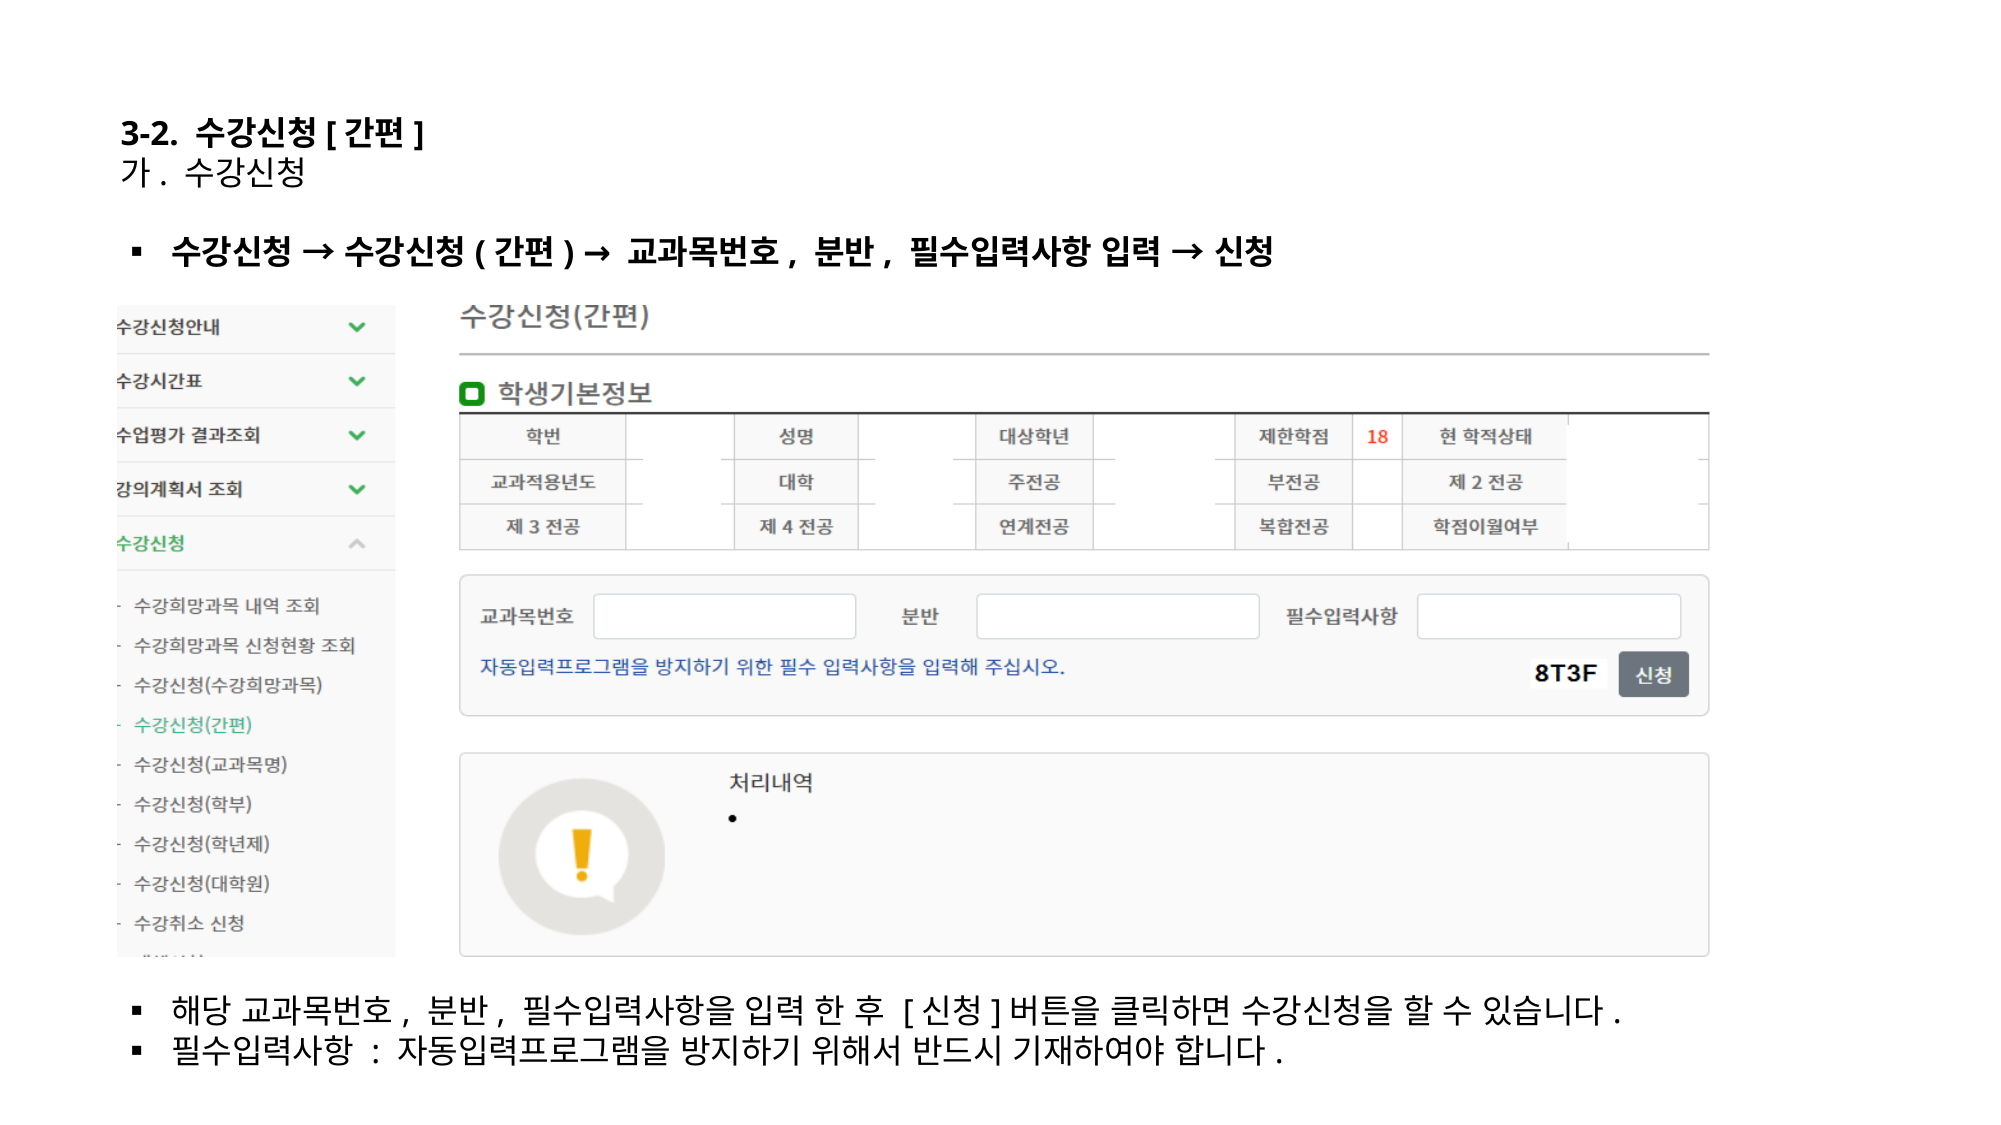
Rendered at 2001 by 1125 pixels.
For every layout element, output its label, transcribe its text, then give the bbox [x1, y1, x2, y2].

text_box 3-2. 수강신청[간편] 가. 수강신청 ▪ 수강신청 → 수강신청(간편) → 교과목번호, 분반, 필수입력사항 입력 → 신청 ▪ 해당 교과목번호, 분반, 필수입력사항을 입력 한 후 [신청]버튼을 클릭하면 수강신청을 할 수 있습니다. ▪ 필수입력사항 : 자동입력프로그램을 방지하기 위해서 반드시 기재하여야 합니다. [105, 104, 1919, 1125]
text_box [117, 305, 1739, 957]
